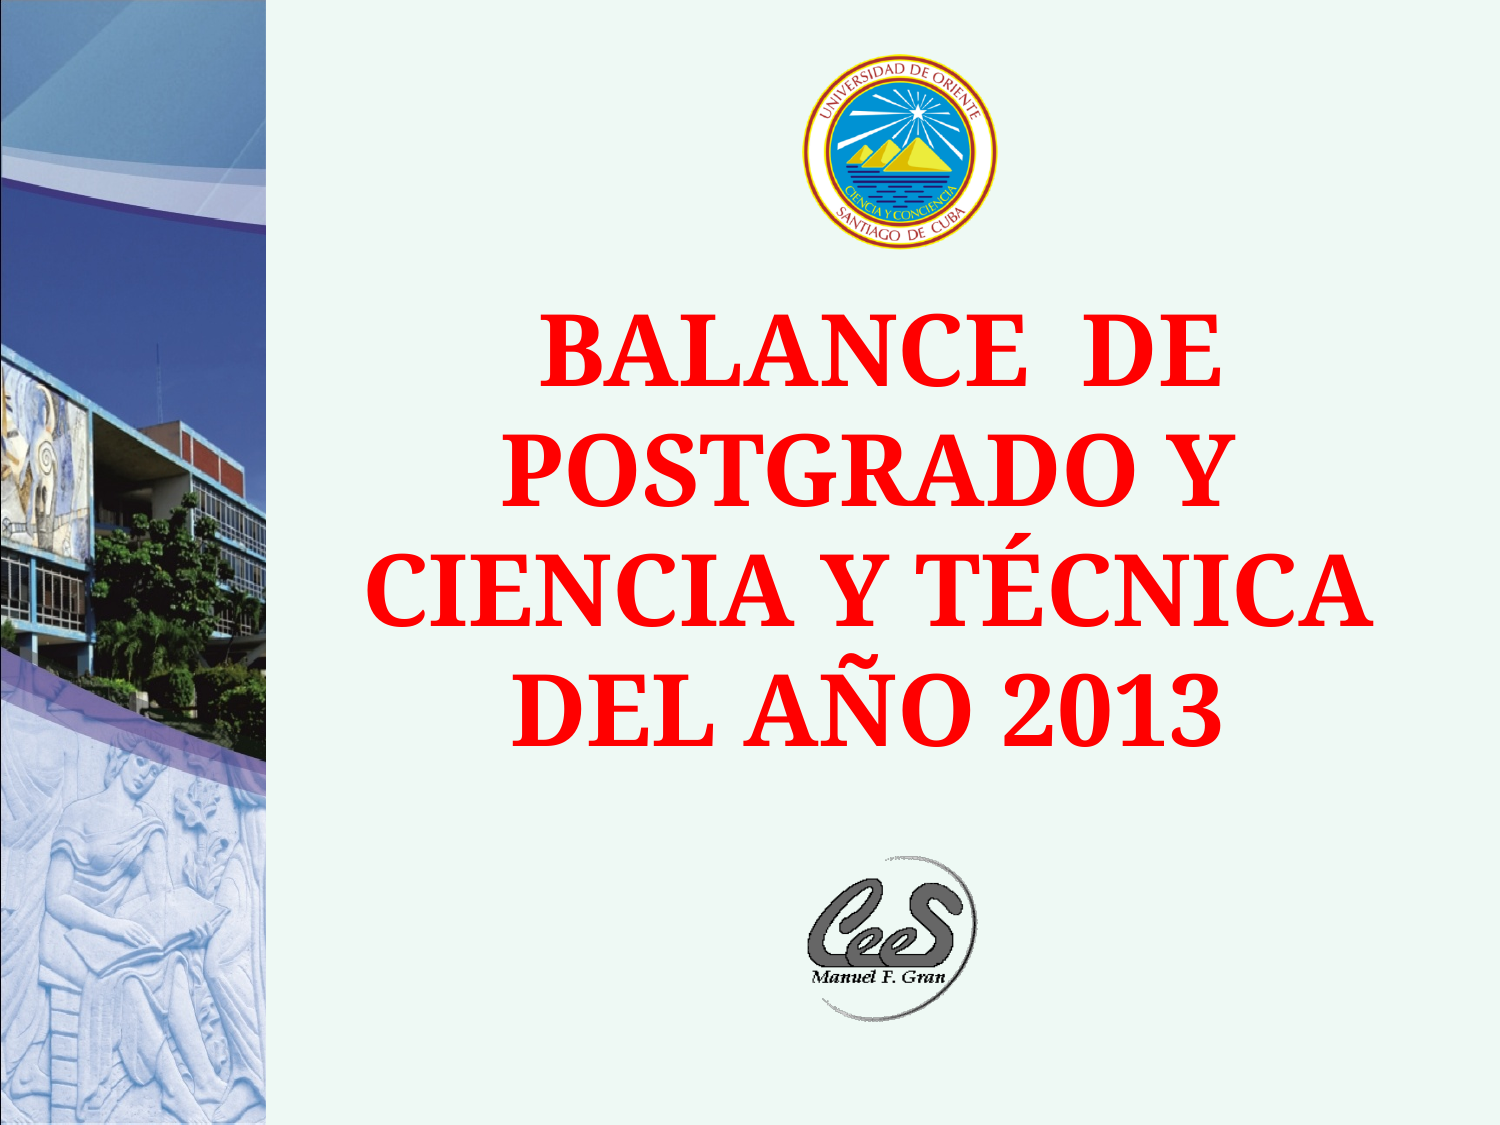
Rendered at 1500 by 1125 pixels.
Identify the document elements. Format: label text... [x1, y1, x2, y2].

picture [796, 845, 987, 1036]
picture [0, 0, 266, 1125]
text_box BALANCE DE POSTGRADO Y CIENCIA Y TÉCNICA DEL AÑO 2013 [306, 278, 1430, 774]
picture [801, 54, 999, 251]
